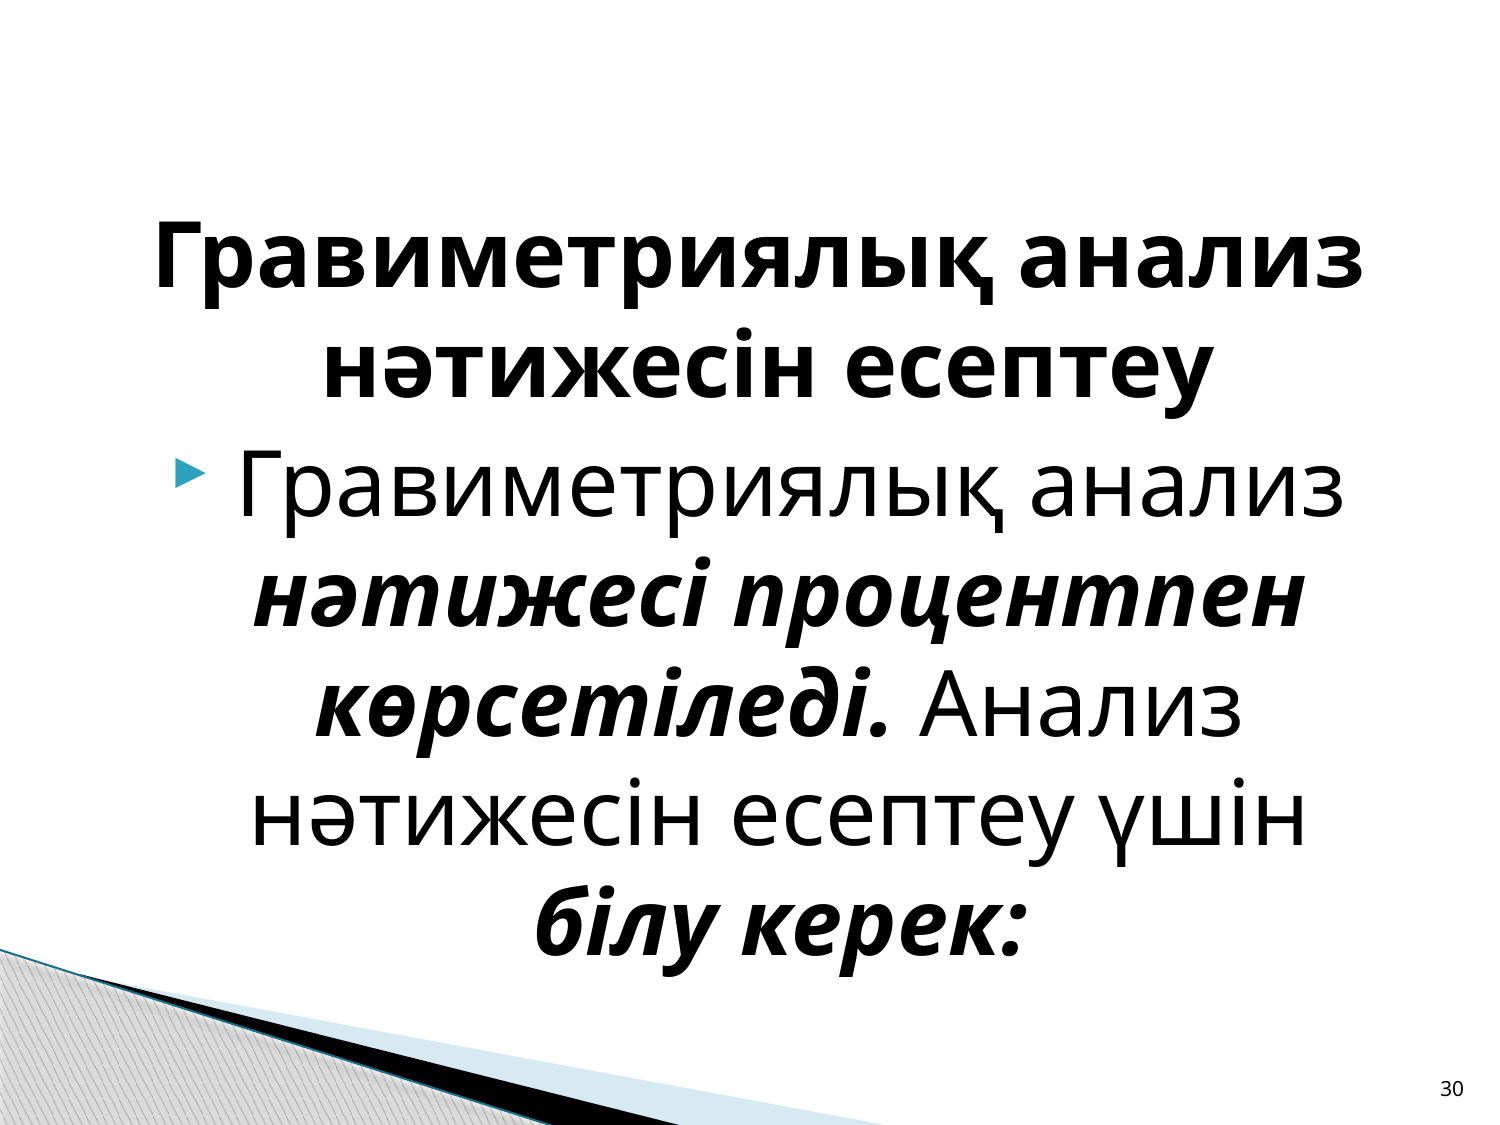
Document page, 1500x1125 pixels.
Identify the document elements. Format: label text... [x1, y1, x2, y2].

list Гравиметриялық анализ нәтижесін есептеу Гравиметриялық анализ нәтижесі процентпен көрсетіледі. Анализ нәтижесін есептеу үшін білу керек: [74, 70, 1426, 986]
slide_number 30 [1418, 1051, 1479, 1112]
